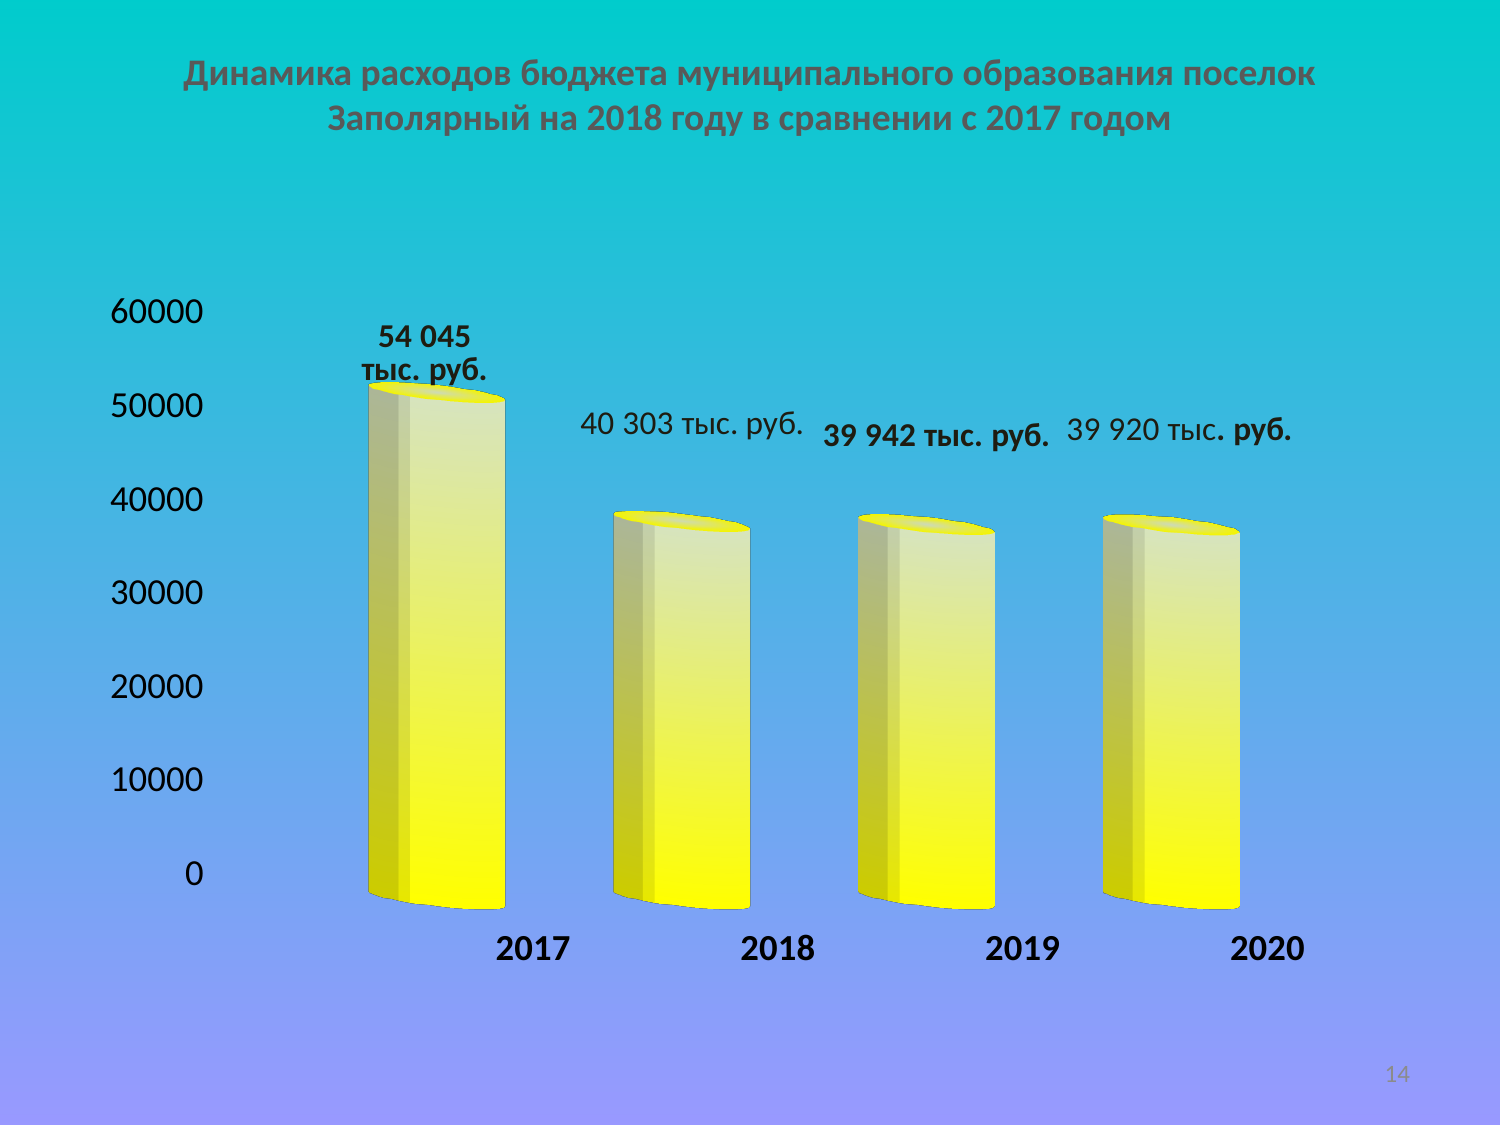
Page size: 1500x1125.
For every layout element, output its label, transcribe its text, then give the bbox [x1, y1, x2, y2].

title Динамика расходов бюджета муниципального образования поселок Заполярный на 2018 году в сравнении с 2017 годом [74, 44, 1426, 141]
chart [83, 274, 1417, 993]
slide_number 14 [1074, 1042, 1425, 1103]
